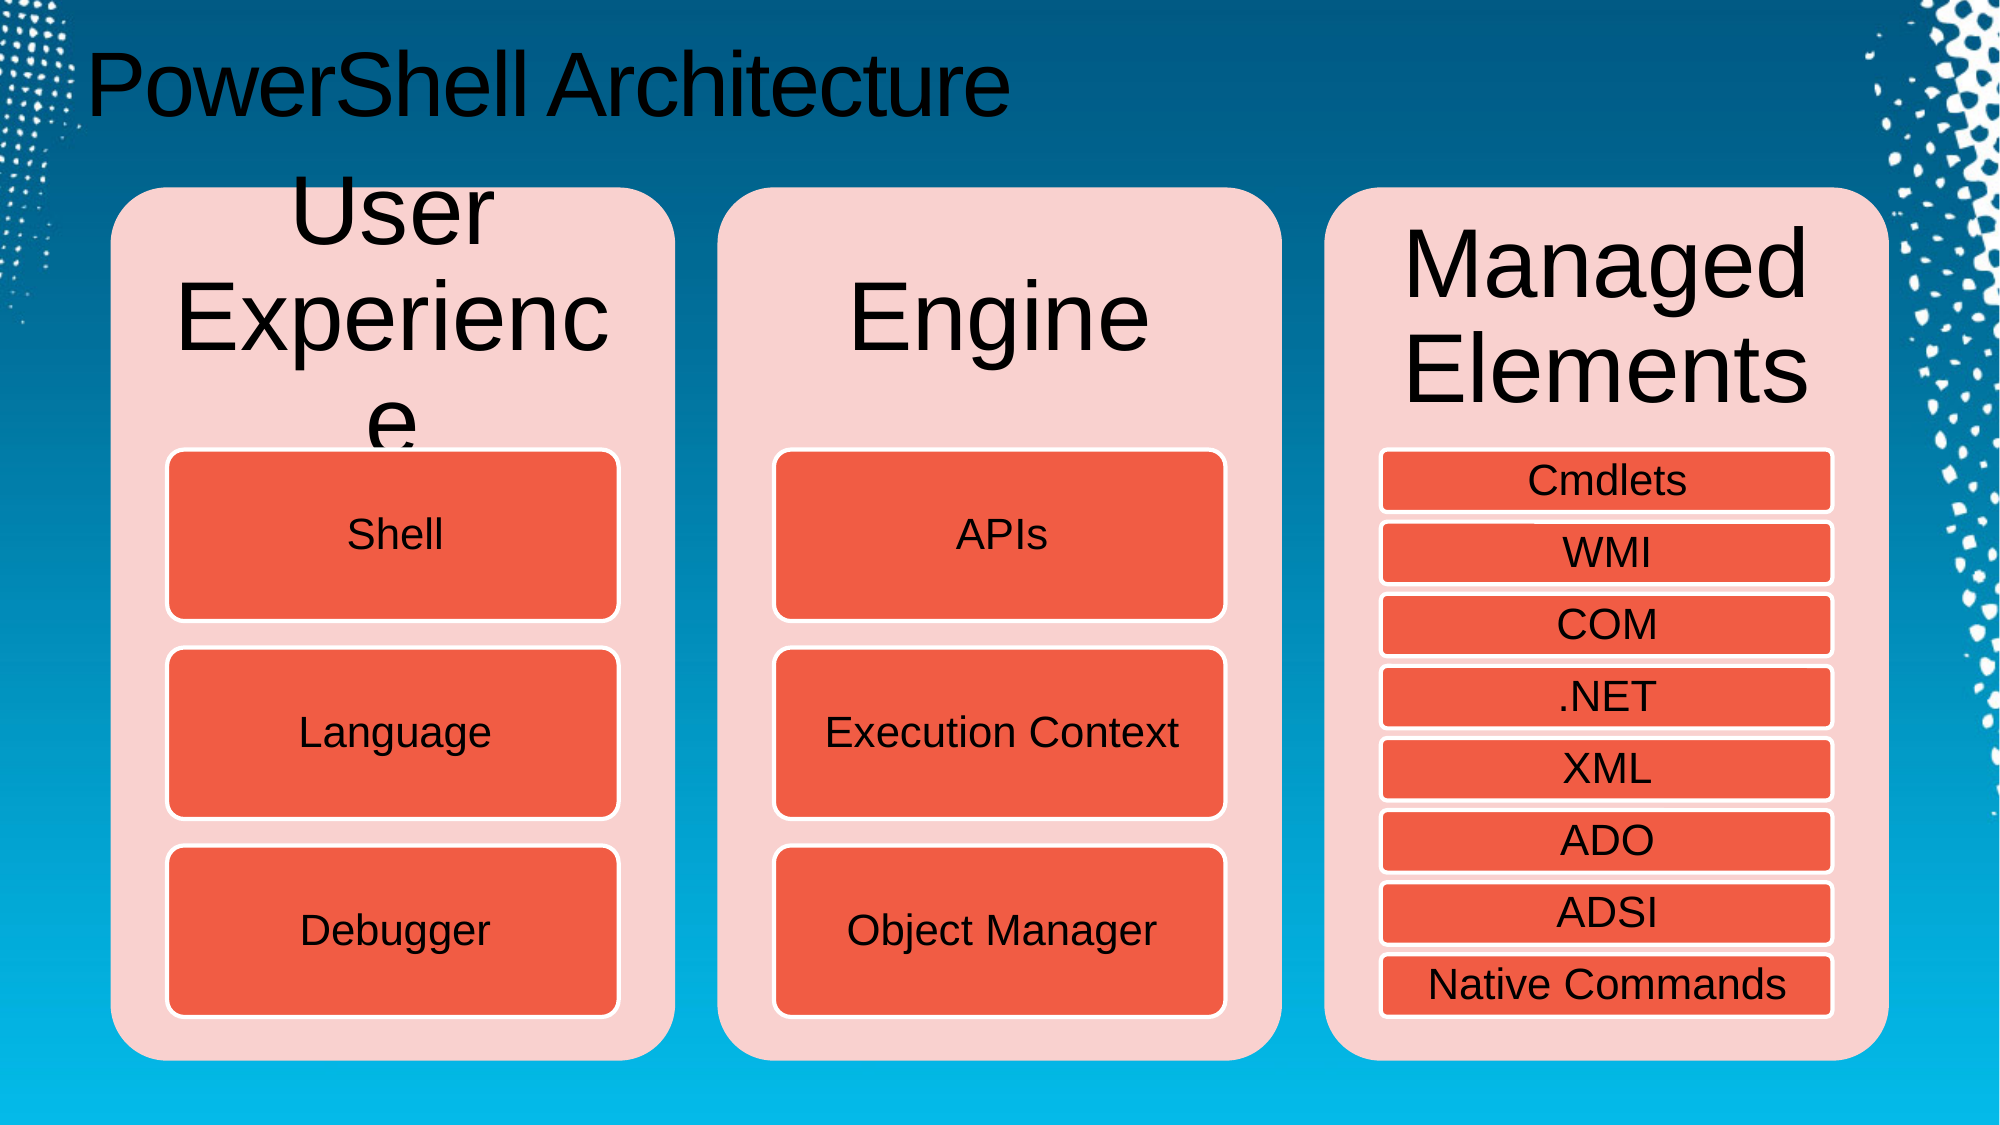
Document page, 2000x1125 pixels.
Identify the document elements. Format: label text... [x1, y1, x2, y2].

picture [1948, 413, 1958, 424]
picture [0, 24, 9, 33]
picture [1984, 349, 1992, 357]
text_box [110, 187, 1890, 1061]
picture [1898, 188, 1912, 198]
picture [1938, 122, 1950, 133]
picture [1942, 465, 1958, 483]
picture [29, 27, 38, 38]
picture [1968, 481, 1978, 492]
picture [1911, 223, 1918, 230]
picture [1915, 109, 1924, 119]
picture [1983, 404, 1992, 414]
picture [1960, 392, 1970, 403]
picture [1942, 269, 1953, 276]
picture [3, 10, 11, 18]
picture [1929, 27, 1945, 45]
picture [1988, 547, 2000, 561]
picture [1972, 570, 1986, 583]
picture [45, 16, 55, 24]
picture [1969, 625, 1985, 642]
picture [42, 31, 53, 39]
picture [1921, 0, 1934, 8]
picture [1980, 460, 1987, 469]
picture [1974, 683, 1985, 694]
picture [1978, 517, 1987, 527]
picture [10, 69, 17, 78]
picture [58, 32, 66, 41]
picture [1935, 379, 1948, 391]
picture [16, 22, 23, 34]
picture [1892, 212, 1902, 216]
picture [11, 55, 21, 64]
picture [1932, 235, 1943, 241]
picture [1935, 431, 1946, 449]
picture [31, 131, 37, 138]
picture [55, 62, 62, 69]
picture [13, 41, 25, 49]
picture [1941, 324, 1952, 332]
picture [1990, 492, 2000, 505]
picture [1955, 557, 1965, 573]
picture [1914, 164, 1923, 177]
picture [1946, 155, 1961, 167]
picture [1928, 399, 1939, 415]
picture [33, 116, 40, 124]
picture [1922, 200, 1934, 207]
picture [1926, 344, 1939, 358]
picture [1953, 301, 1962, 312]
picture [18, 13, 26, 19]
picture [26, 57, 34, 68]
picture [1994, 382, 2000, 391]
picture [1930, 291, 1941, 297]
picture [47, 0, 57, 10]
picture [56, 47, 64, 55]
picture [1972, 312, 1985, 322]
picture [1958, 445, 1968, 460]
picture [1946, 525, 1956, 533]
picture [34, 101, 43, 111]
picture [1993, 321, 2000, 339]
picture [24, 72, 32, 79]
picture [1920, 257, 1932, 264]
picture [18, 0, 29, 6]
picture [1889, 152, 1901, 166]
picture [1935, 0, 2000, 306]
picture [1925, 87, 1941, 99]
picture [1950, 359, 1960, 366]
picture [33, 0, 42, 10]
picture [6, 97, 12, 105]
picture [1963, 589, 1976, 607]
picture [0, 40, 9, 45]
picture [1992, 438, 2000, 448]
picture [1979, 657, 1995, 676]
picture [1925, 141, 1935, 155]
picture [1957, 187, 1971, 200]
picture [1973, 368, 1982, 380]
picture [1963, 335, 1972, 344]
title PowerShell Architecture [85, 37, 1914, 138]
picture [1970, 426, 1980, 436]
picture [30, 14, 40, 23]
picture [9, 84, 15, 91]
picture [1963, 278, 1976, 291]
picture [1988, 691, 2000, 709]
picture [0, 155, 5, 163]
picture [1909, 274, 1920, 291]
picture [1900, 240, 1912, 254]
picture [1991, 747, 2000, 765]
picture [28, 42, 36, 53]
picture [1963, 535, 1977, 550]
picture [1935, 177, 1945, 189]
picture [41, 59, 48, 67]
picture [38, 74, 47, 80]
picture [1914, 308, 1929, 326]
picture [1981, 604, 2000, 620]
picture [17, 129, 23, 136]
picture [1991, 637, 2000, 652]
picture [1982, 714, 1993, 729]
picture [1955, 246, 1965, 256]
picture [1952, 502, 1967, 516]
picture [54, 76, 60, 83]
picture [16, 143, 21, 151]
picture [1995, 582, 2000, 595]
picture [43, 42, 49, 53]
picture [33, 88, 42, 97]
picture [1919, 367, 1930, 378]
picture [1945, 213, 1955, 220]
